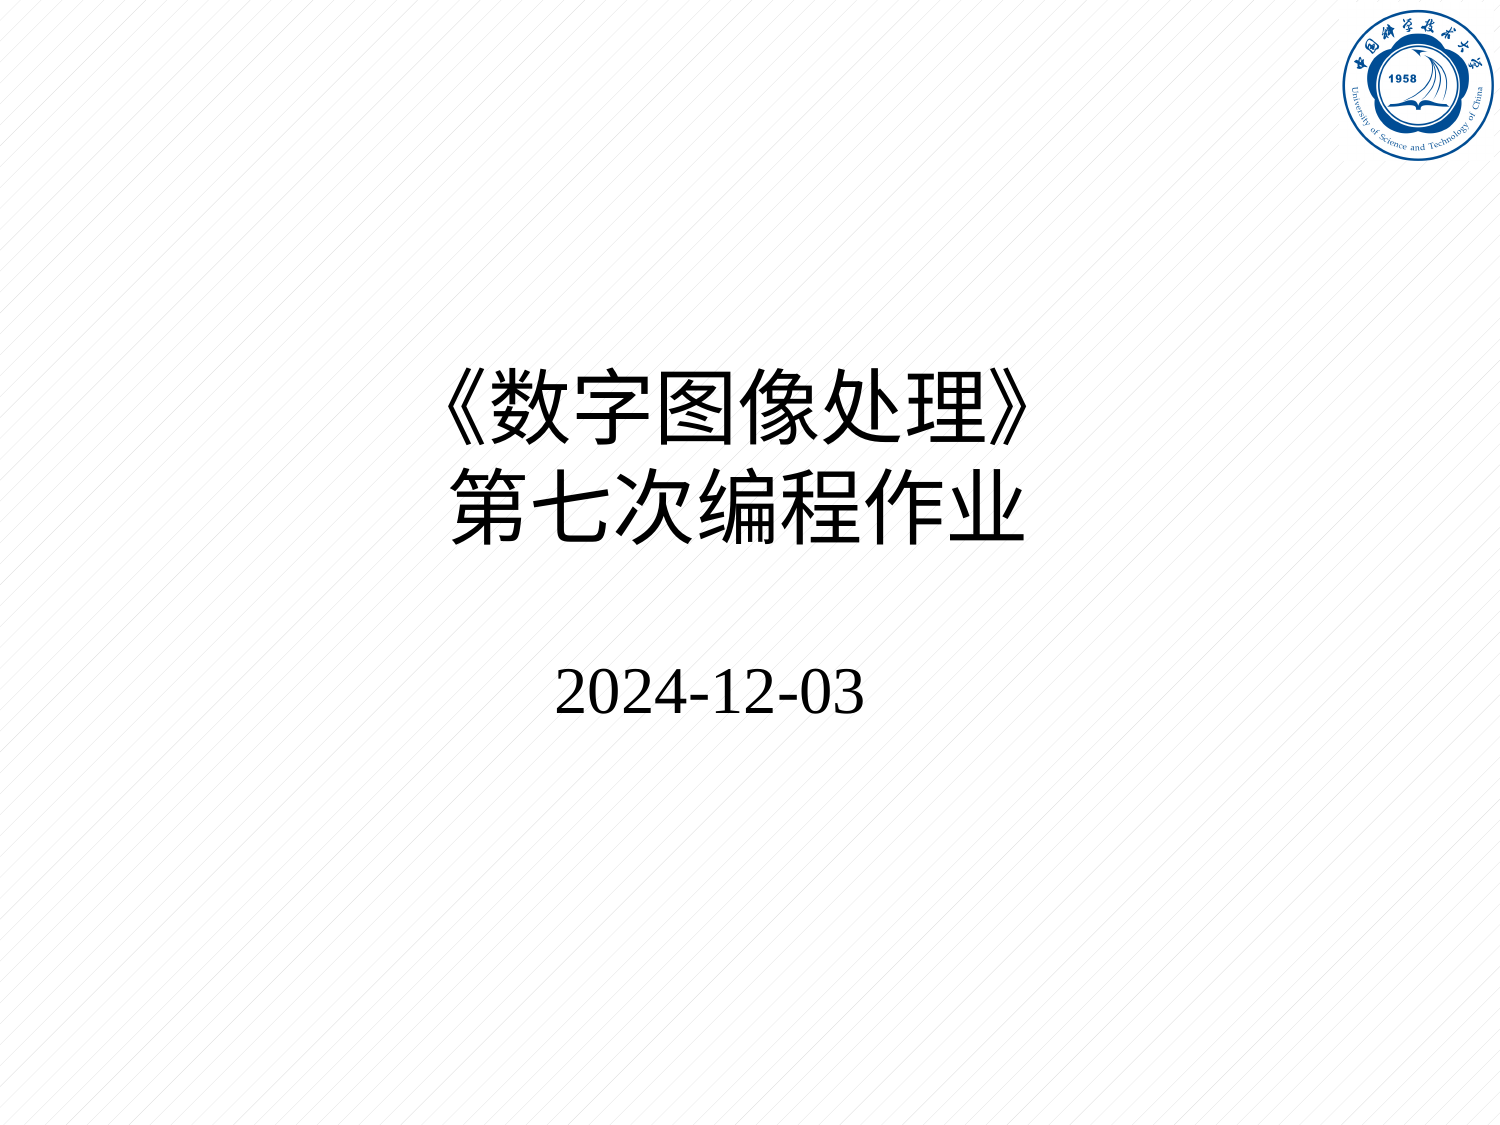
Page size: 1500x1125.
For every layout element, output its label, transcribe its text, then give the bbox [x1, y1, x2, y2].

title 《数字图像处理》 第七次编程作业 [100, 338, 1376, 564]
subtitle 2024-12-03 [135, 639, 1286, 902]
picture [1339, 2, 1494, 161]
